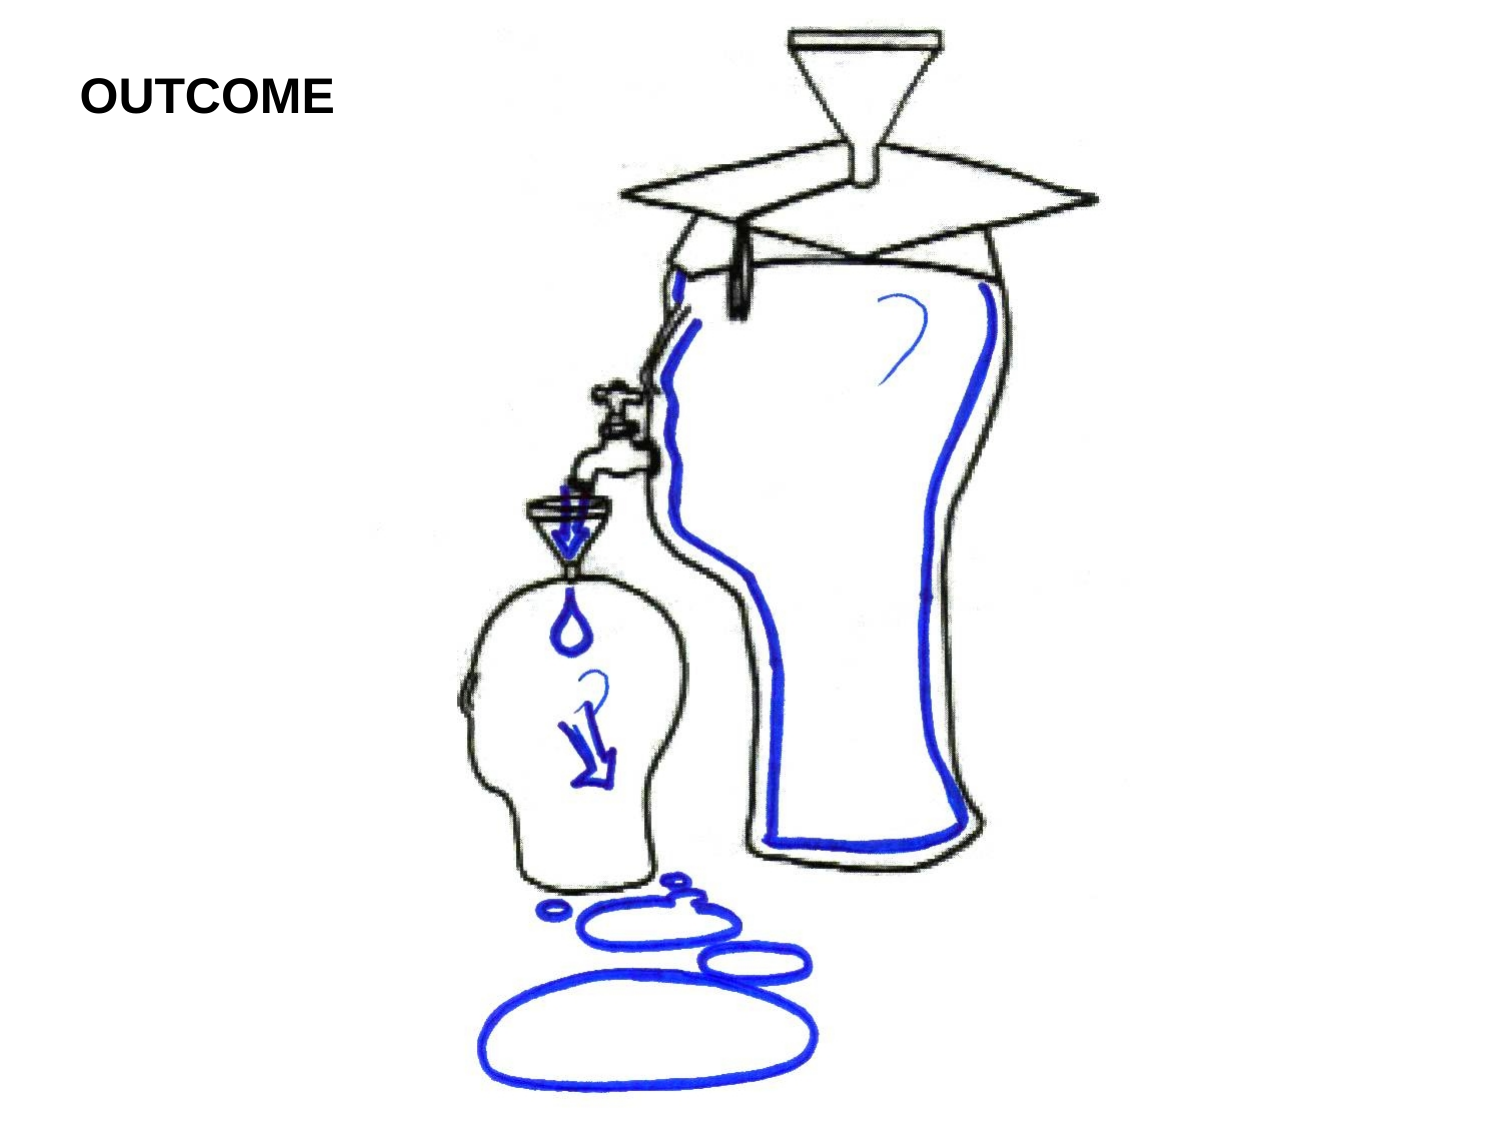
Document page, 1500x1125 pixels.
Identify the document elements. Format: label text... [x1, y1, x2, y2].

text_box OUTCOME [64, 55, 364, 131]
picture [369, 17, 1131, 1108]
